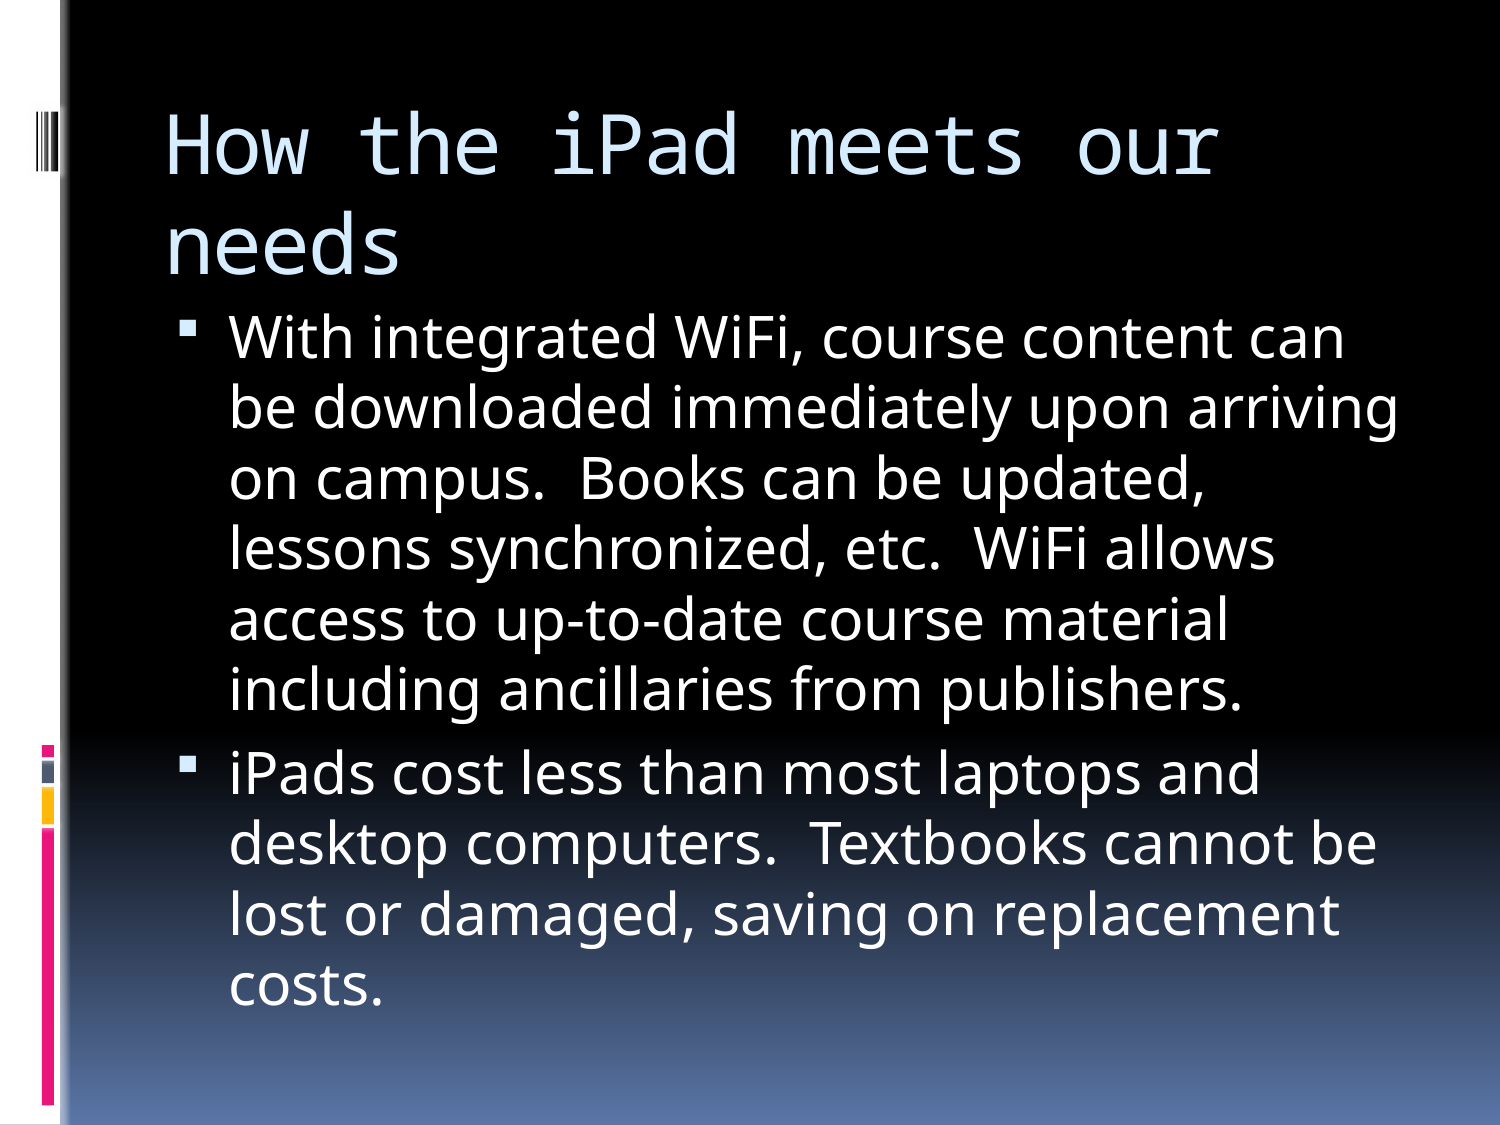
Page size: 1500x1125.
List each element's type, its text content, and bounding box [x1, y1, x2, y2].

title How the iPad meets our needs [150, 83, 1425, 234]
list With integrated WiFi, course content can be downloaded immediately upon arriving on campus. Books can be updated, lessons synchronized, etc. WiFi allows access to up-to-date course material including ancillaries from publishers. iPads cost less than most laptops and desktop computers. Textbooks cannot be lost or damaged, saving on replacement costs. [150, 292, 1425, 1043]
